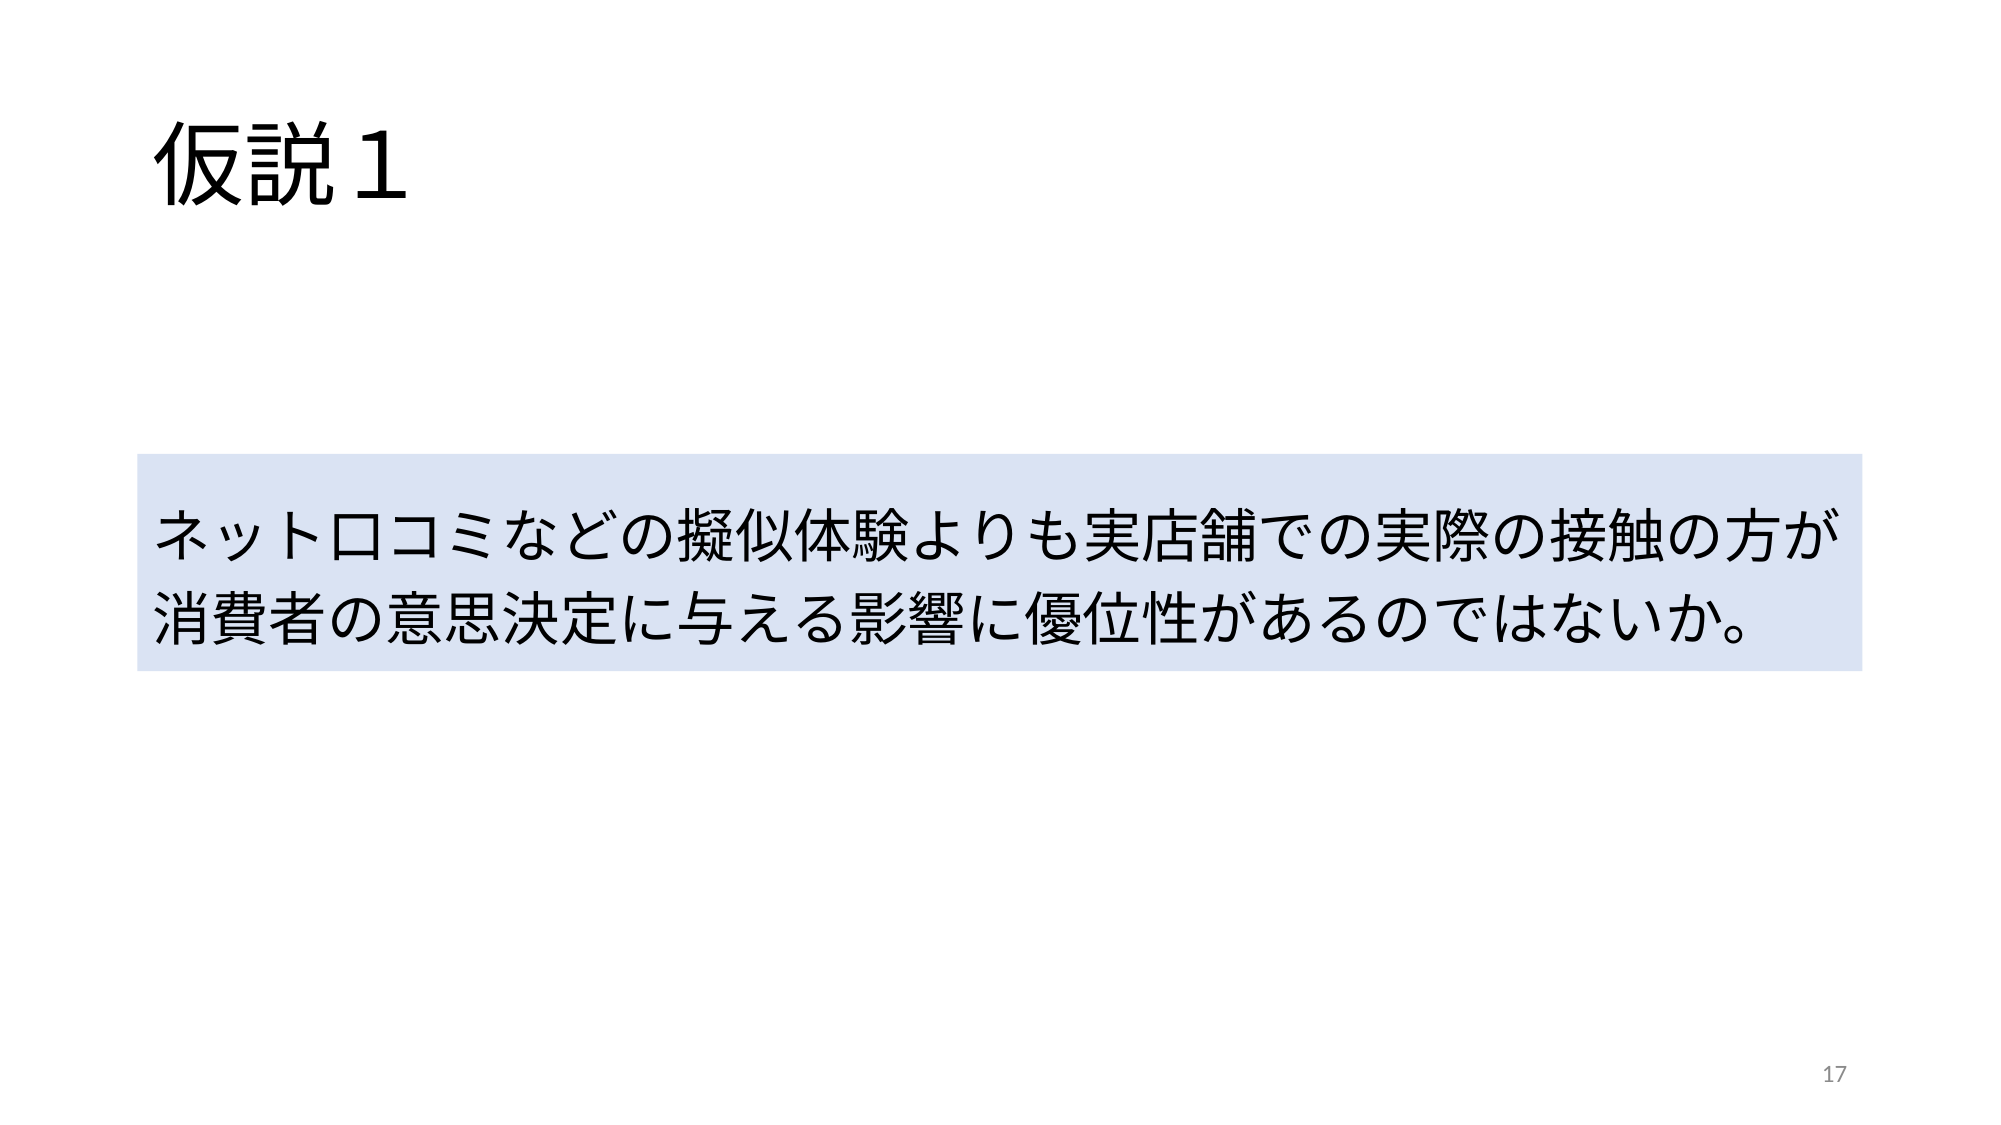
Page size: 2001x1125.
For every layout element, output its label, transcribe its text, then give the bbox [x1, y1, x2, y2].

slide_number 17 [1412, 1042, 1863, 1103]
title 仮説１ [137, 59, 1863, 278]
list ネット口コミなどの擬似体験よりも実店舗での実際の接触の方が 消費者の意思決定に与える影響に優位性があるのではないか。 [137, 453, 1863, 672]
